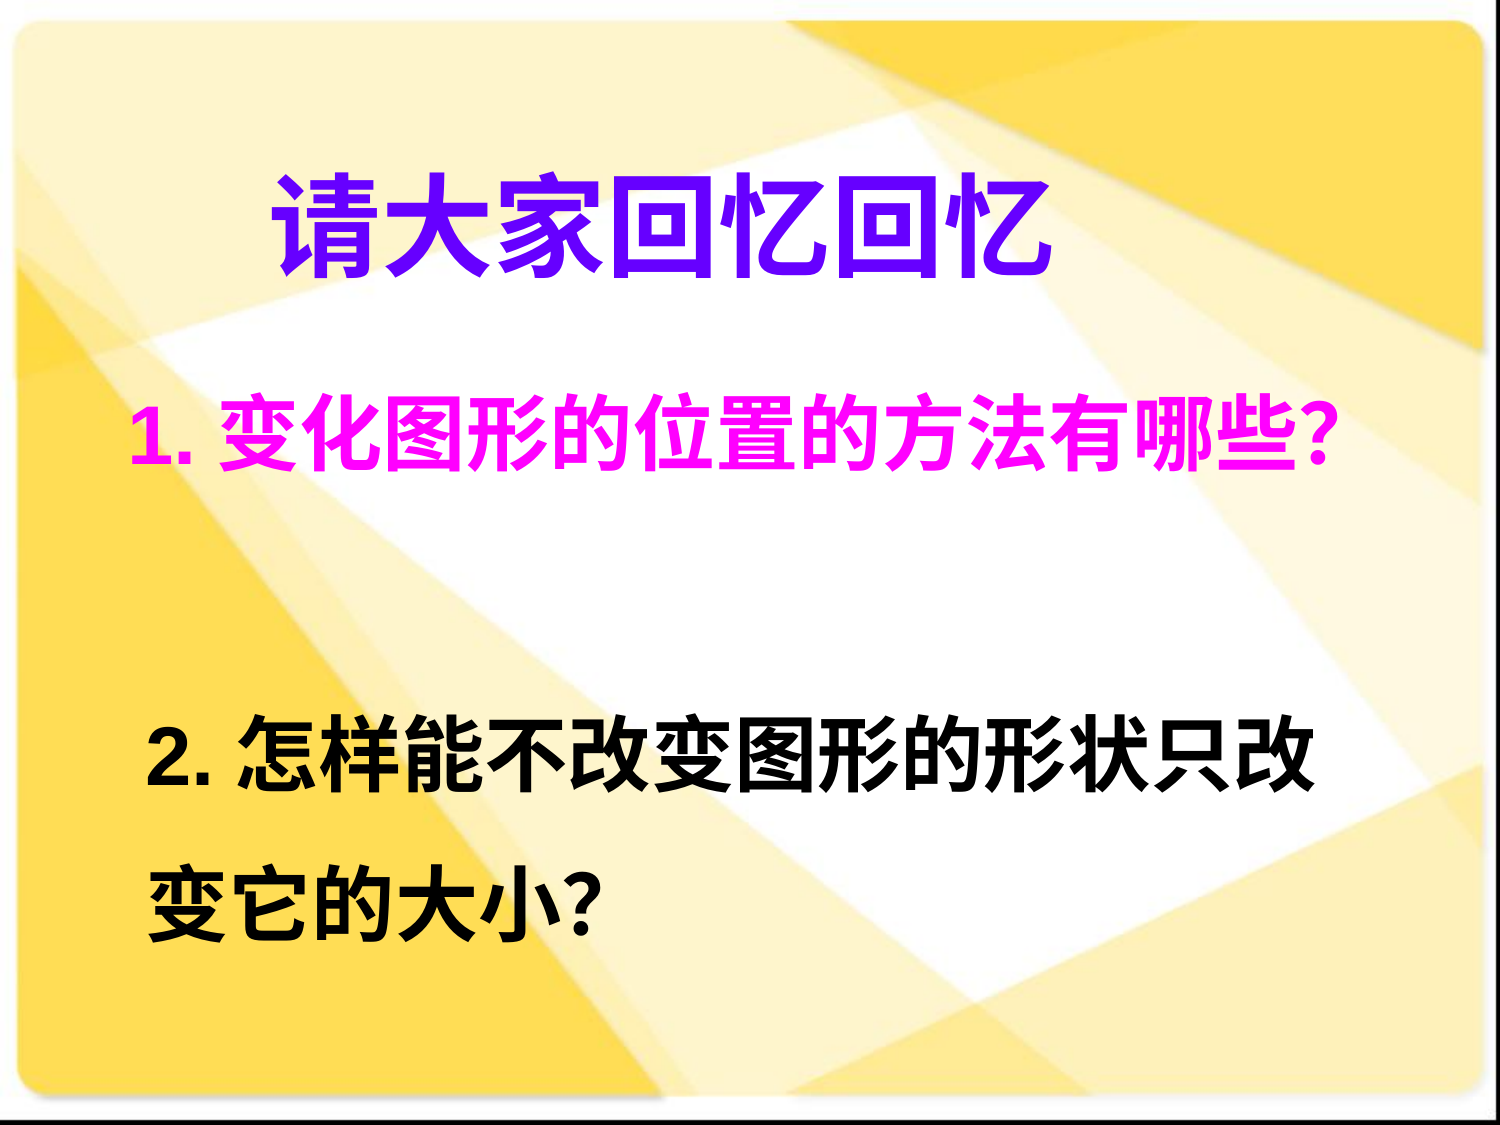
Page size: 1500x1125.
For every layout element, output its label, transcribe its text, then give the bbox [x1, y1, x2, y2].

text_box 1.变化图形的位置的方法有哪些？ [112, 373, 1388, 489]
text_box 2.怎样能不改变图形的形状只改变它的大小？ [130, 644, 1395, 960]
text_box 请大家回忆回忆 [253, 148, 1365, 299]
picture [0, 0, 1500, 1125]
